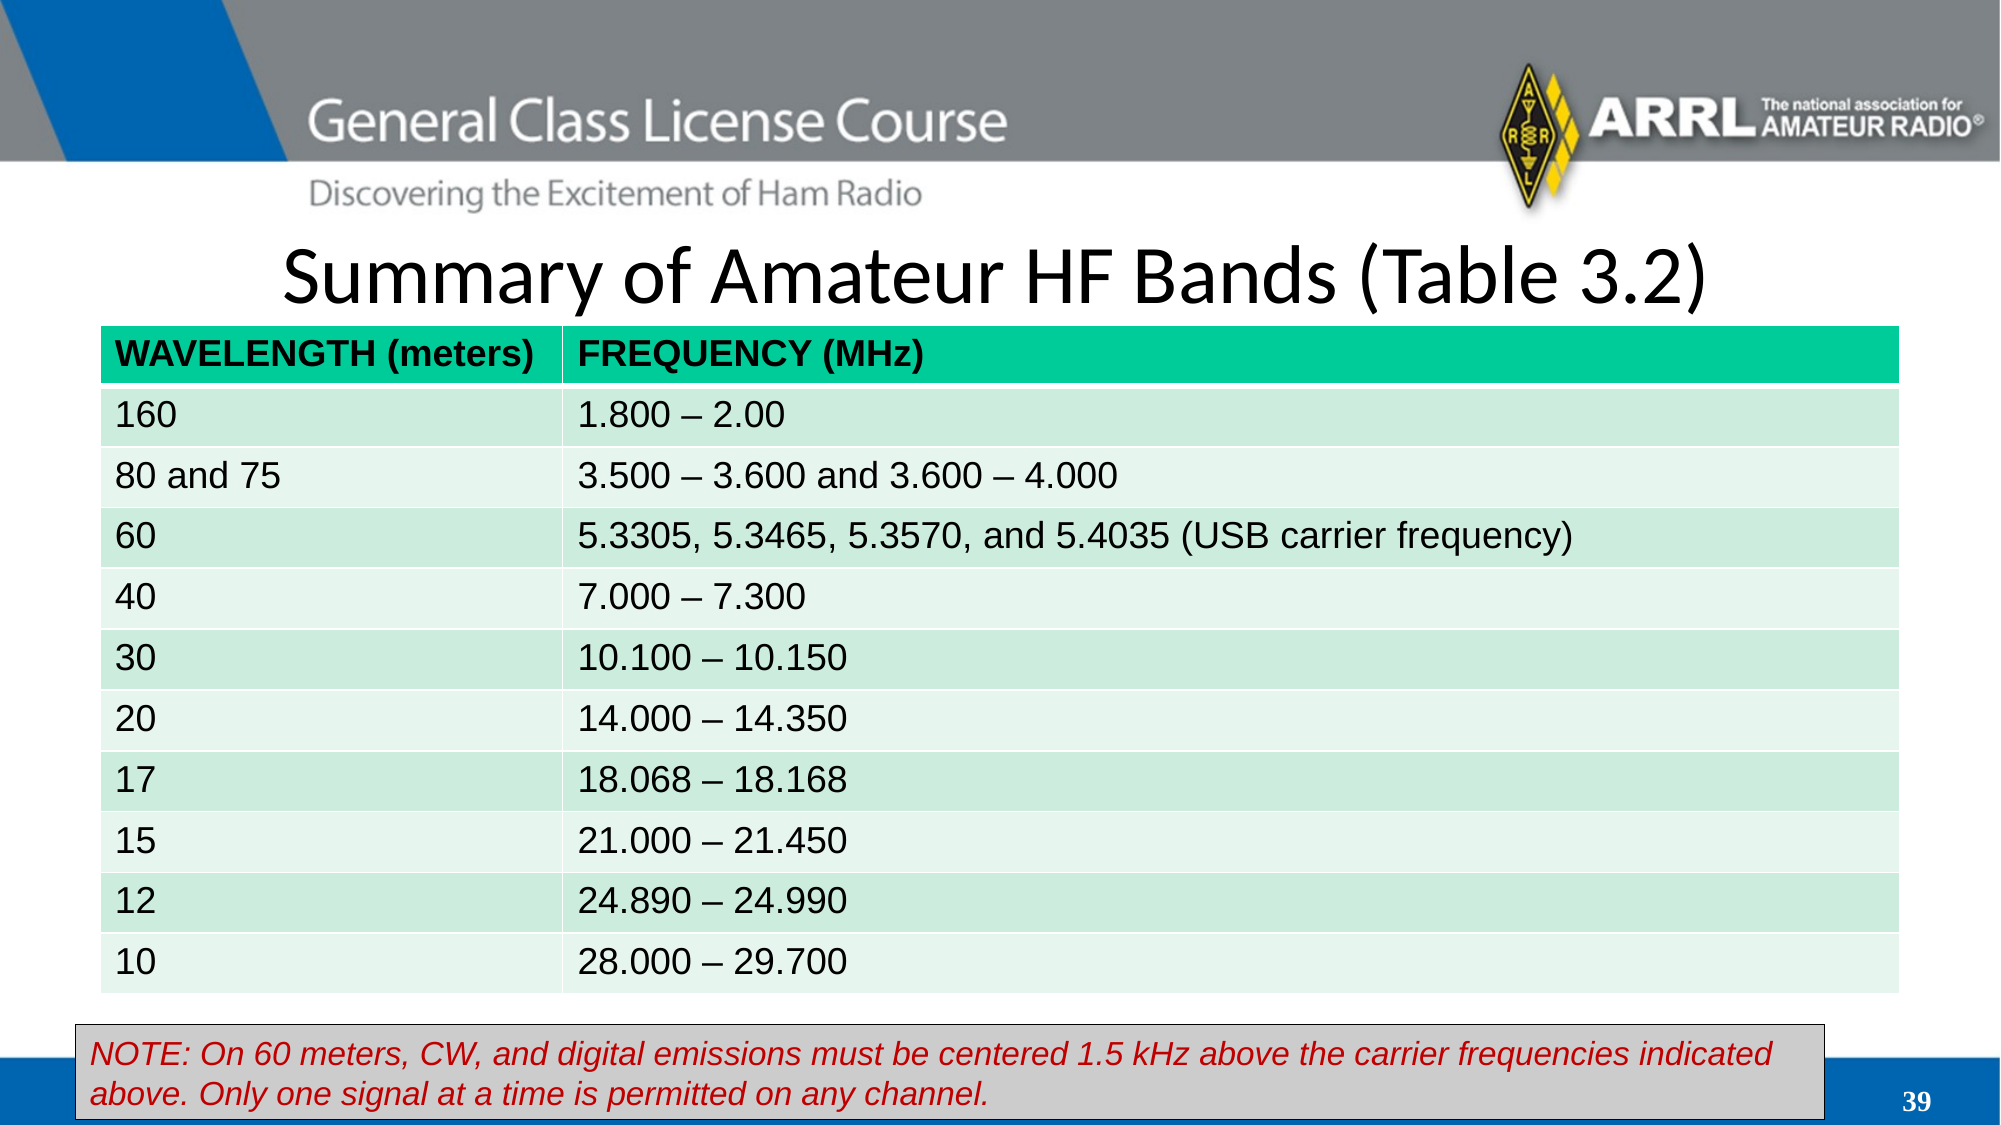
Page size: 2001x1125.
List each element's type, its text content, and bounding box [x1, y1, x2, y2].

table_cell 20 [101, 691, 562, 750]
table_cell 1.800 – 2.00 [563, 389, 1899, 446]
table_cell 17 [101, 752, 562, 811]
text_box NOTE: On 60 meters, CW, and digital emissions must be centered 1.5 kHz above the carrier frequencies indicated above. Only one signal at a time is permitted on any channel. [75, 1024, 1825, 1120]
table_cell 10.100 – 10.150 [563, 630, 1899, 689]
table_cell 28.000 – 29.700 [563, 934, 1899, 993]
table_cell 14.000 – 14.350 [563, 691, 1899, 750]
table_cell 15 [101, 812, 562, 872]
table_cell 60 [101, 508, 562, 567]
table_cell 24.890 – 24.990 [563, 873, 1899, 932]
table_header FREQUENCY (MHz) [563, 326, 1899, 383]
title Summary of Amateur HF Bands (Table 3.2) [96, 212, 1897, 356]
table_cell 40 [101, 569, 562, 628]
table_cell 160 [101, 389, 562, 446]
table_cell 21.000 – 21.450 [563, 812, 1899, 872]
table_cell 18.068 – 18.168 [563, 752, 1899, 811]
picture [0, 0, 2001, 1125]
table_cell 12 [101, 873, 562, 932]
table_cell 5.3305, 5.3465, 5.3570, and 5.4035 (USB carrier frequency) [563, 508, 1899, 567]
table_cell 7.000 – 7.300 [563, 569, 1899, 628]
table_cell 80 and 75 [101, 448, 562, 507]
table_cell 10 [101, 934, 562, 993]
table_cell 30 [101, 630, 562, 689]
table_header WAVELENGTH (meters) [101, 326, 562, 383]
table_cell 3.500 – 3.600 and 3.600 – 4.000 [563, 448, 1899, 507]
